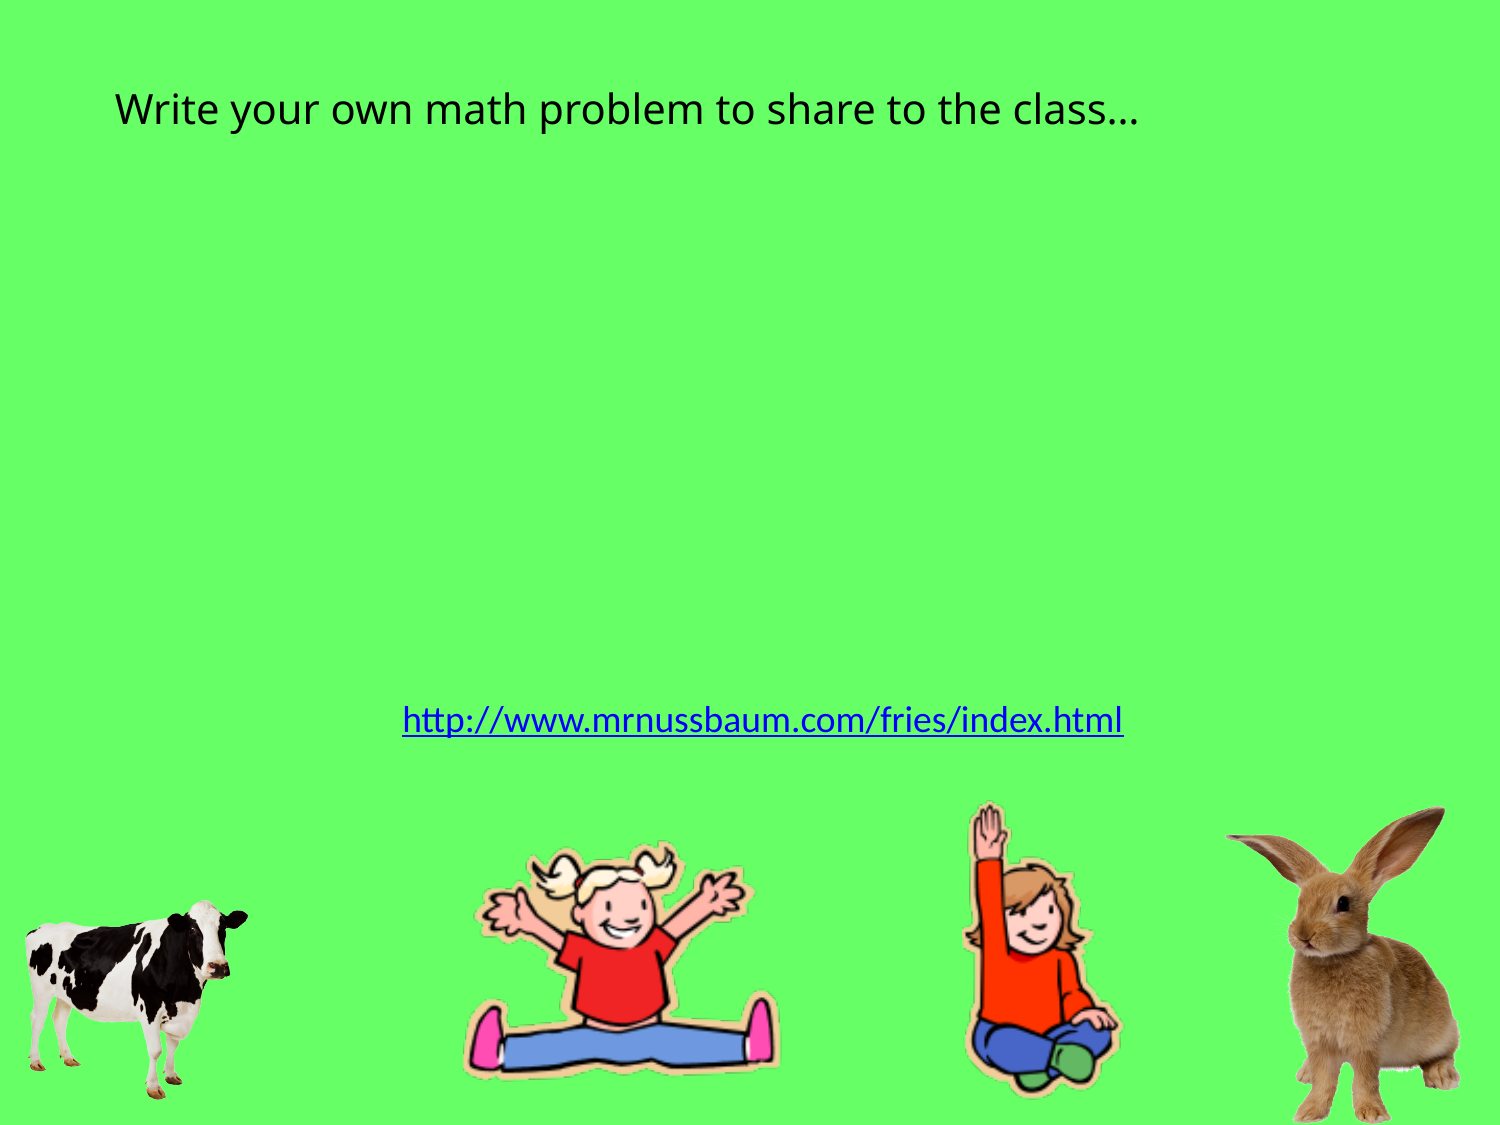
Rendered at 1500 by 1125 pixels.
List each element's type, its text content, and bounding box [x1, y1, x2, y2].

text_box http://www.mrnussbaum.com/fries/index.html [387, 687, 1175, 793]
picture [462, 837, 786, 1086]
picture [24, 899, 251, 1101]
text_box Write your own math problem to share to the class… [99, 75, 1413, 140]
picture [962, 799, 1129, 1104]
picture [1224, 804, 1463, 1125]
